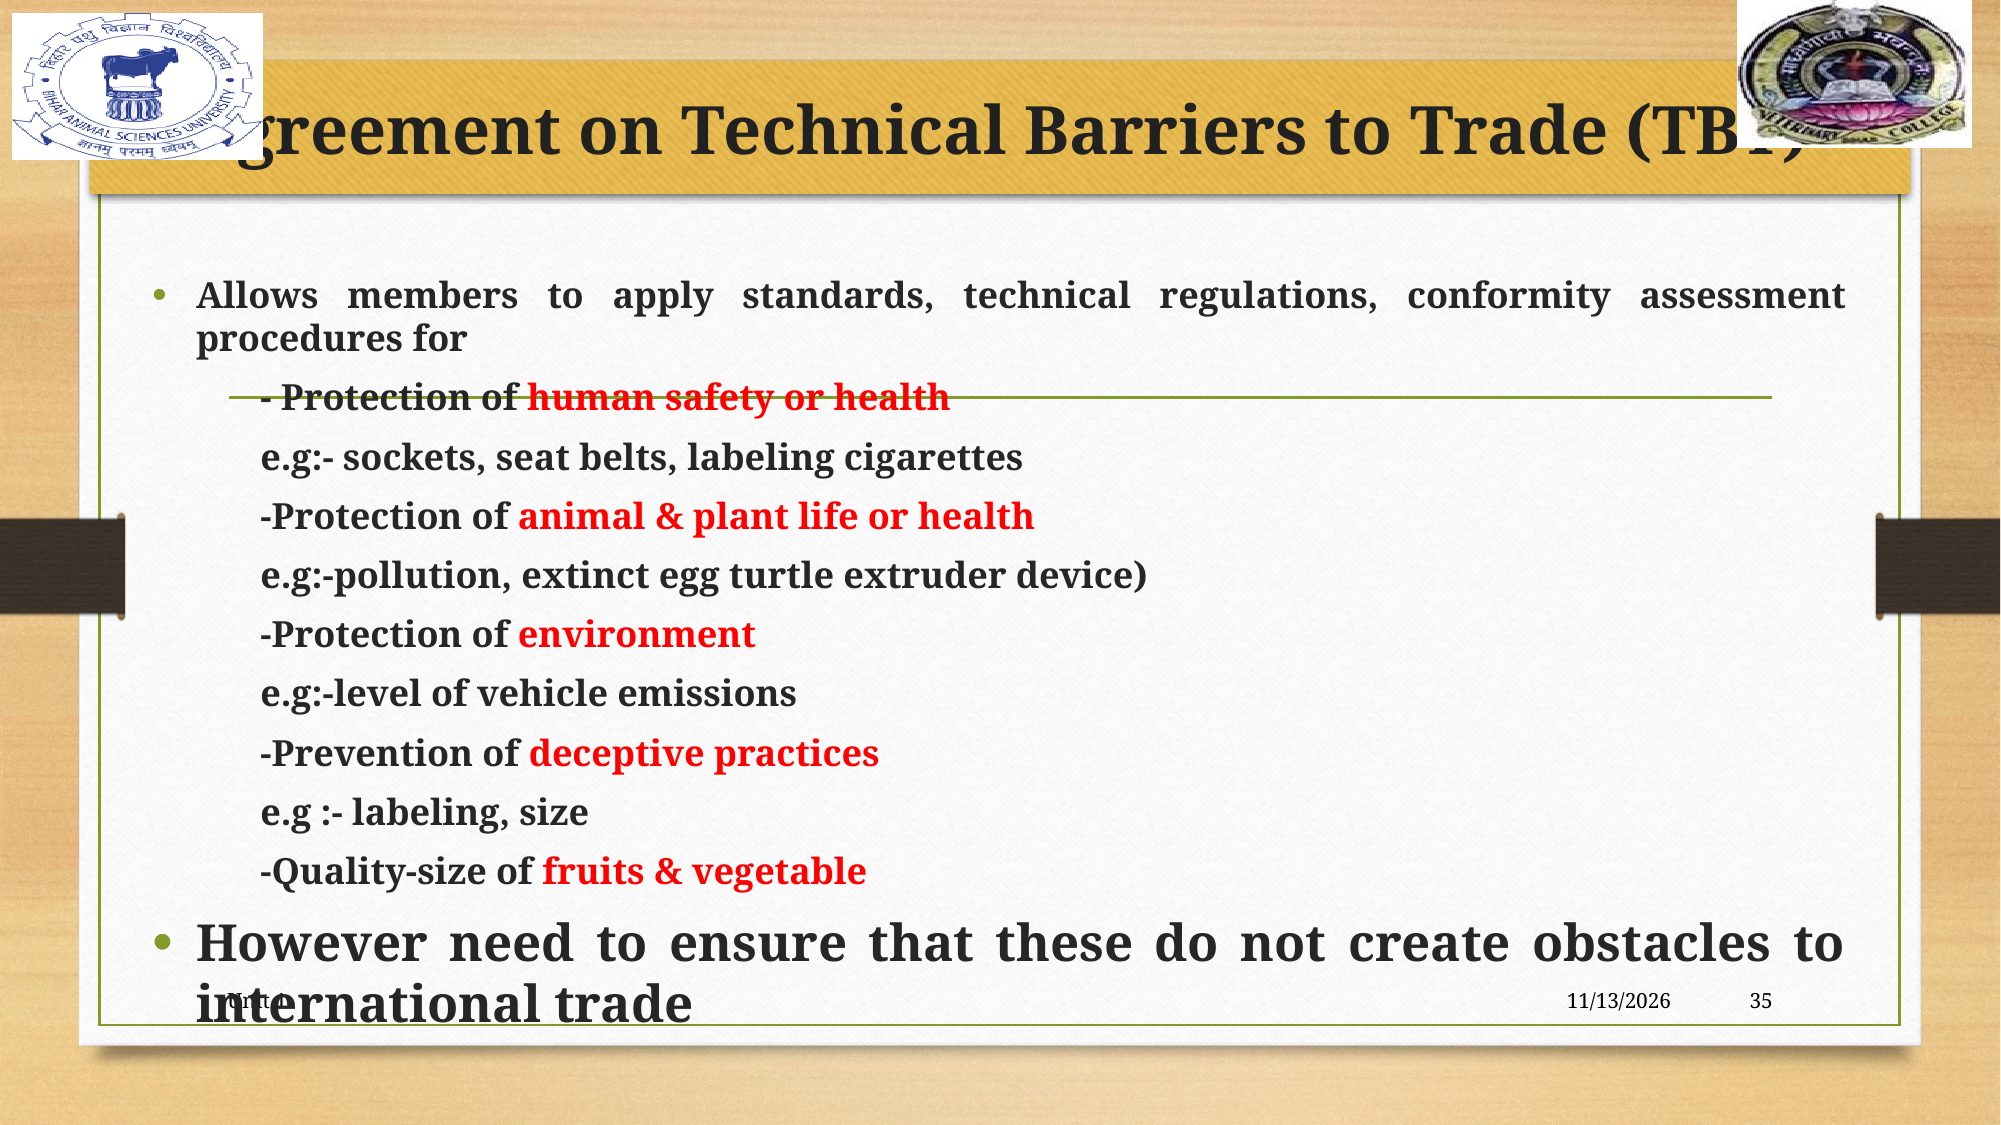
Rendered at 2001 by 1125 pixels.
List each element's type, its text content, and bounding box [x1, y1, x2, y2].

footer Unit 1 [212, 979, 1411, 1025]
slide_number 35 [1698, 979, 1788, 1025]
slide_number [1423, 979, 1686, 1025]
picture [0, 0, 2001, 1125]
list Allows members to apply standards, technical regulations, conformity assessment procedures for - Protection of human safety or health e.g:- sockets, seat belts, labeling cigarettes -Protection of animal & plant life or health e.g:-pollution, extinct egg turtle extruder device) -Protection of environment e.g:-level of vehicle emissions -Prevention of deceptive practices e.g :- labeling, size -Quality-size of fruits & vegetable However need to ensure that these do not create obstacles to international trade [137, 264, 1863, 1049]
title Agreement on Technical Barriers to Trade (TBT) [89, 61, 1911, 194]
